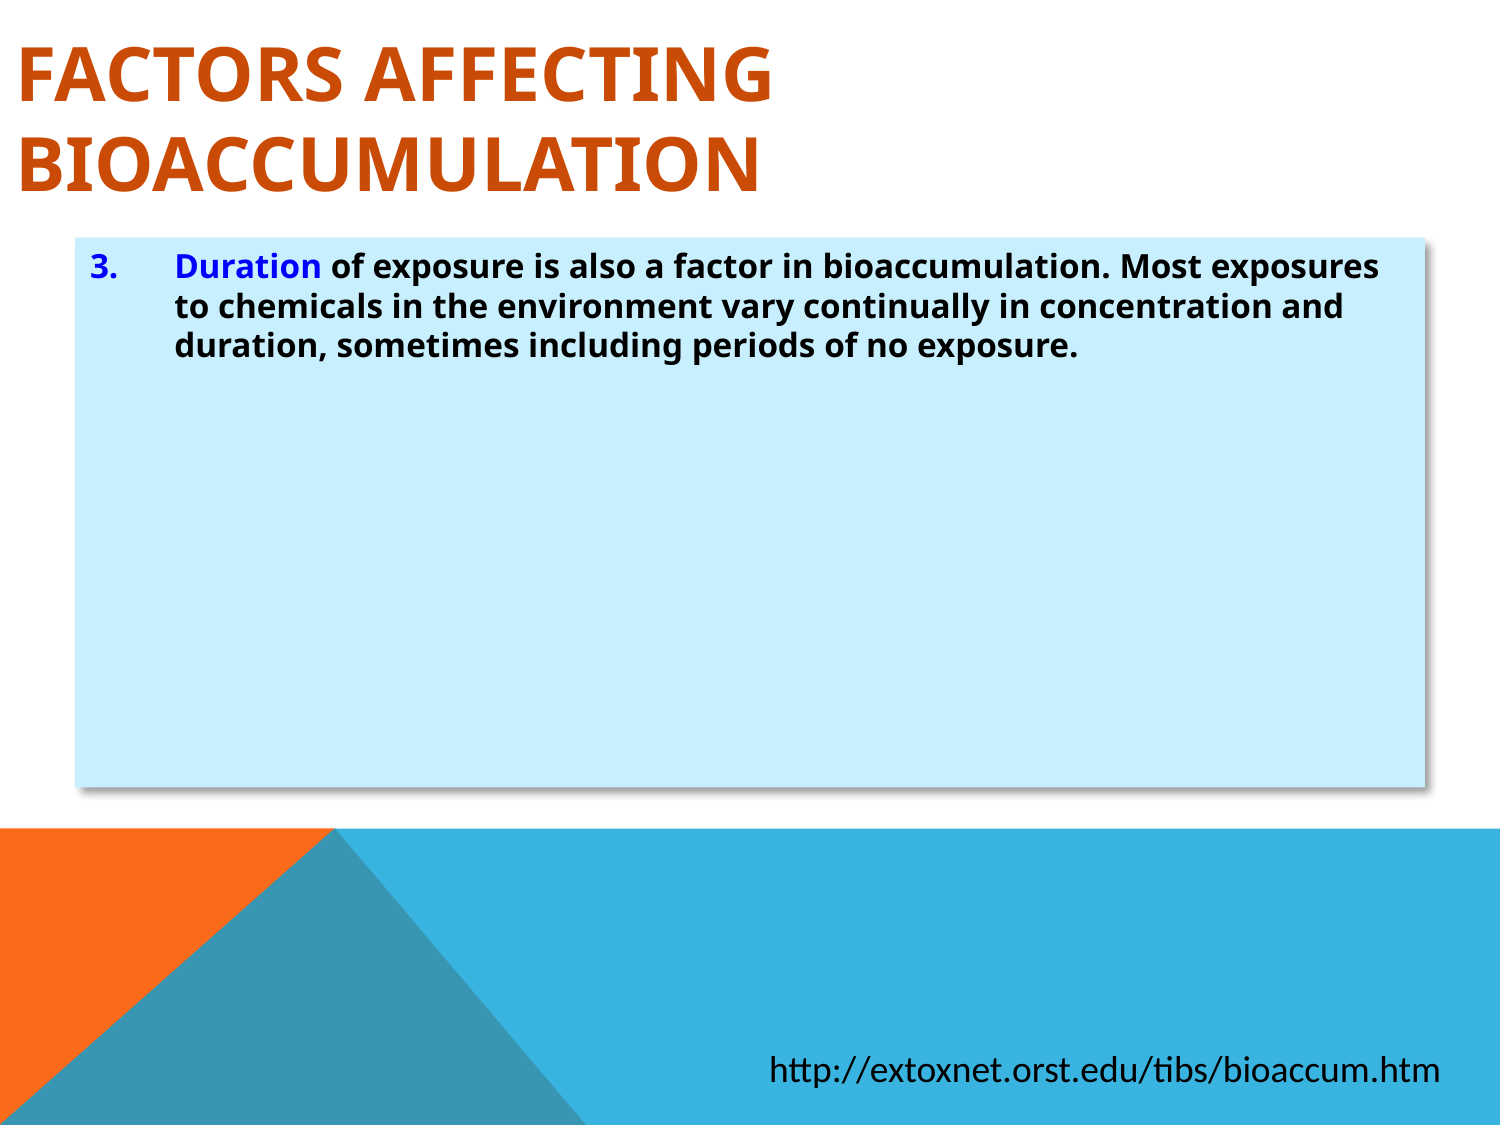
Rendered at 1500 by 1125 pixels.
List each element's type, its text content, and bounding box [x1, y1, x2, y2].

list Duration of exposure is also a factor in bioaccumulation. Most exposures to chemicals in the environment vary continually in concentration and duration, sometimes including periods of no exposure. [75, 237, 1425, 788]
text_box http://extoxnet.orst.edu/tibs/bioaccum.htm [754, 1037, 1457, 1098]
title FACTORS AFFECTING BIOACCUMULATION [0, 0, 1475, 233]
